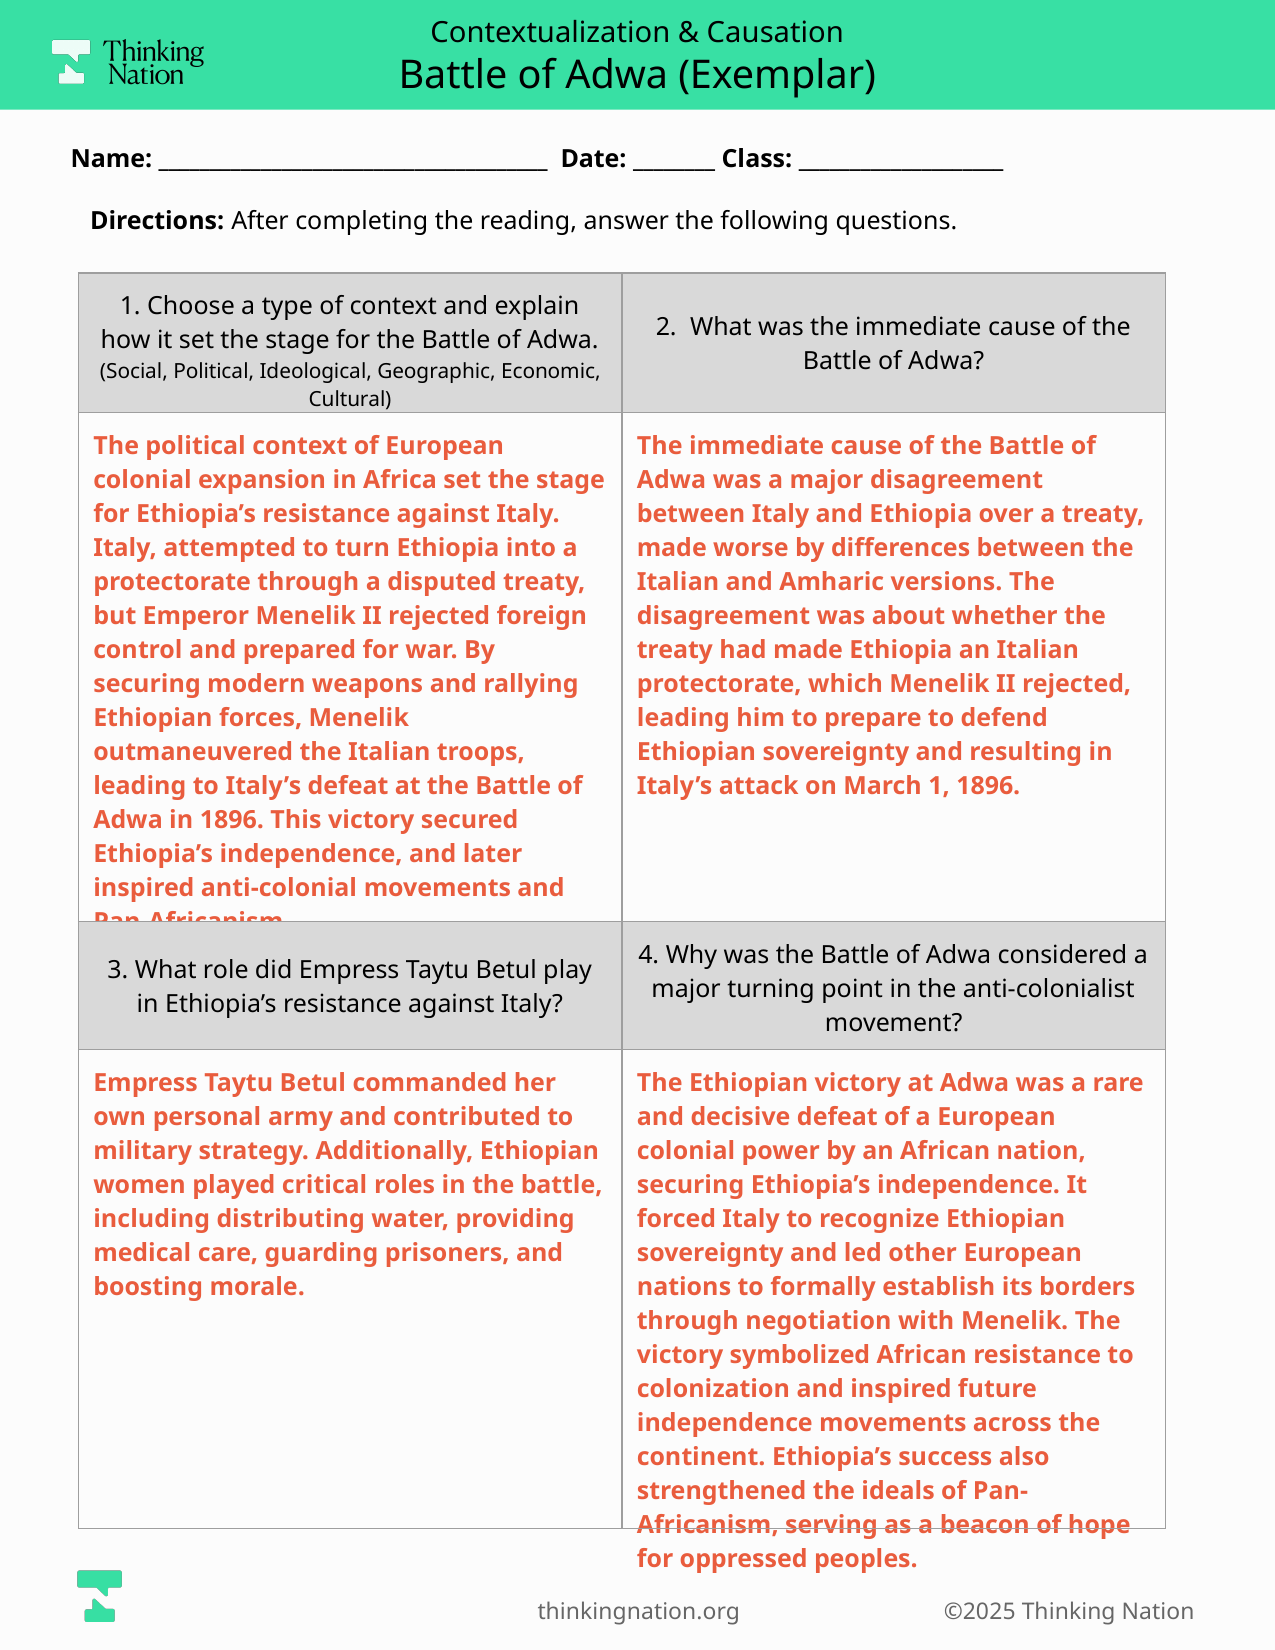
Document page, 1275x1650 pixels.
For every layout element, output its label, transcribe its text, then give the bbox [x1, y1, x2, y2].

table_cell 3. What role did Empress Taytu Betul play in Ethiopia’s resistance against Italy? [79, 922, 621, 1049]
text_box ©2025 Thinking Nation [909, 1580, 1211, 1632]
text_box thinkingnation.org [488, 1580, 790, 1632]
table_cell Empress Taytu Betul commanded her own personal army and contributed to military strategy. Additionally, Ethiopian women played critical roles in the battle, including distributing water, providing medical care, guarding prisoners, and boosting morale. [79, 1050, 621, 1528]
text_box Contextualization & Causation Battle of Adwa (Exemplar) [0, 0, 1275, 110]
picture [63, 1560, 135, 1632]
table_cell The Ethiopian victory at Adwa was a rare and decisive defeat of a European colonial power by an African nation, securing Ethiopia’s independence. It forced Italy to recognize Ethiopian sovereignty and led other European nations to formally establish its borders through negotiation with Menelik. The victory symbolized African resistance to colonization and inspired future independence movements across the continent. Ethiopia’s success also strengthened the ideals of Pan-Africanism, serving as a beacon of hope for oppressed peoples. [623, 1050, 1165, 1528]
table_cell 4. Why was the Battle of Adwa considered a major turning point in the anti-colonialist movement? [623, 922, 1165, 1049]
text_box Name: ______________________________________ Date: ________ Class: ____________________ [55, 127, 1223, 187]
table_cell The political context of European colonial expansion in Africa set the stage for Ethiopia’s resistance against Italy. Italy, attempted to turn Ethiopia into a protectorate through a disputed treaty, but Emperor Menelik II rejected foreign control and prepared for war. By securing modern weapons and rallying Ethiopian forces, Menelik outmaneuvered the Italian troops, leading to Italy’s defeat at the Battle of Adwa in 1896. This victory secured Ethiopia’s independence, and later inspired anti-colonial movements and Pan-Africanism. [79, 413, 621, 921]
table_header 1. Choose a type of context and explain how it set the stage for the Battle of Adwa. (Social, Political, Ideological, Geographic, Economic, Cultural) [79, 274, 621, 412]
text_box Directions: After completing the reading, answer the following questions. [74, 189, 1200, 250]
table_header 2. What was the immediate cause of the Battle of Adwa? [623, 274, 1165, 412]
table_cell The immediate cause of the Battle of Adwa was a major disagreement between Italy and Ethiopia over a treaty, made worse by differences between the Italian and Amharic versions. The disagreement was about whether the treaty had made Ethiopia an Italian protectorate, which Menelik II rejected, leading him to prepare to defend Ethiopian sovereignty and resulting in Italy’s attack on March 1, 1896. [623, 413, 1165, 921]
picture [35, 25, 210, 98]
